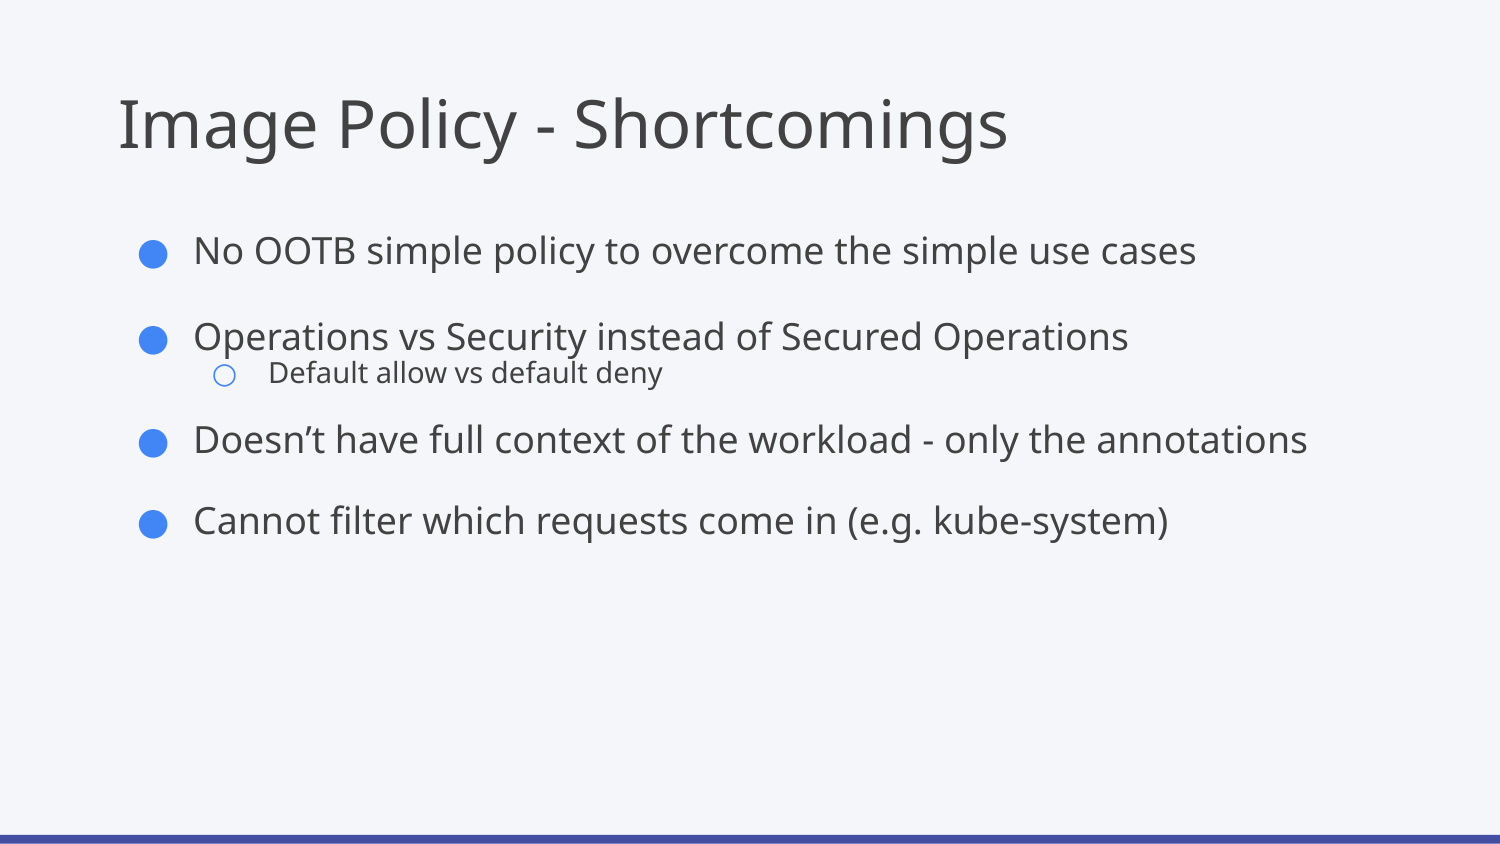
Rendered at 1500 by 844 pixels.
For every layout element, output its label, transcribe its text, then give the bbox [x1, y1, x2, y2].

list No OOTB simple policy to overcome the simple use cases Operations vs Security instead of Secured Operations Default allow vs default deny Doesn’t have full context of the workload - only the annotations Cannot filter which requests come in (e.g. kube-system) [103, 224, 1397, 760]
title Image Policy - Shortcomings [103, 44, 1397, 208]
